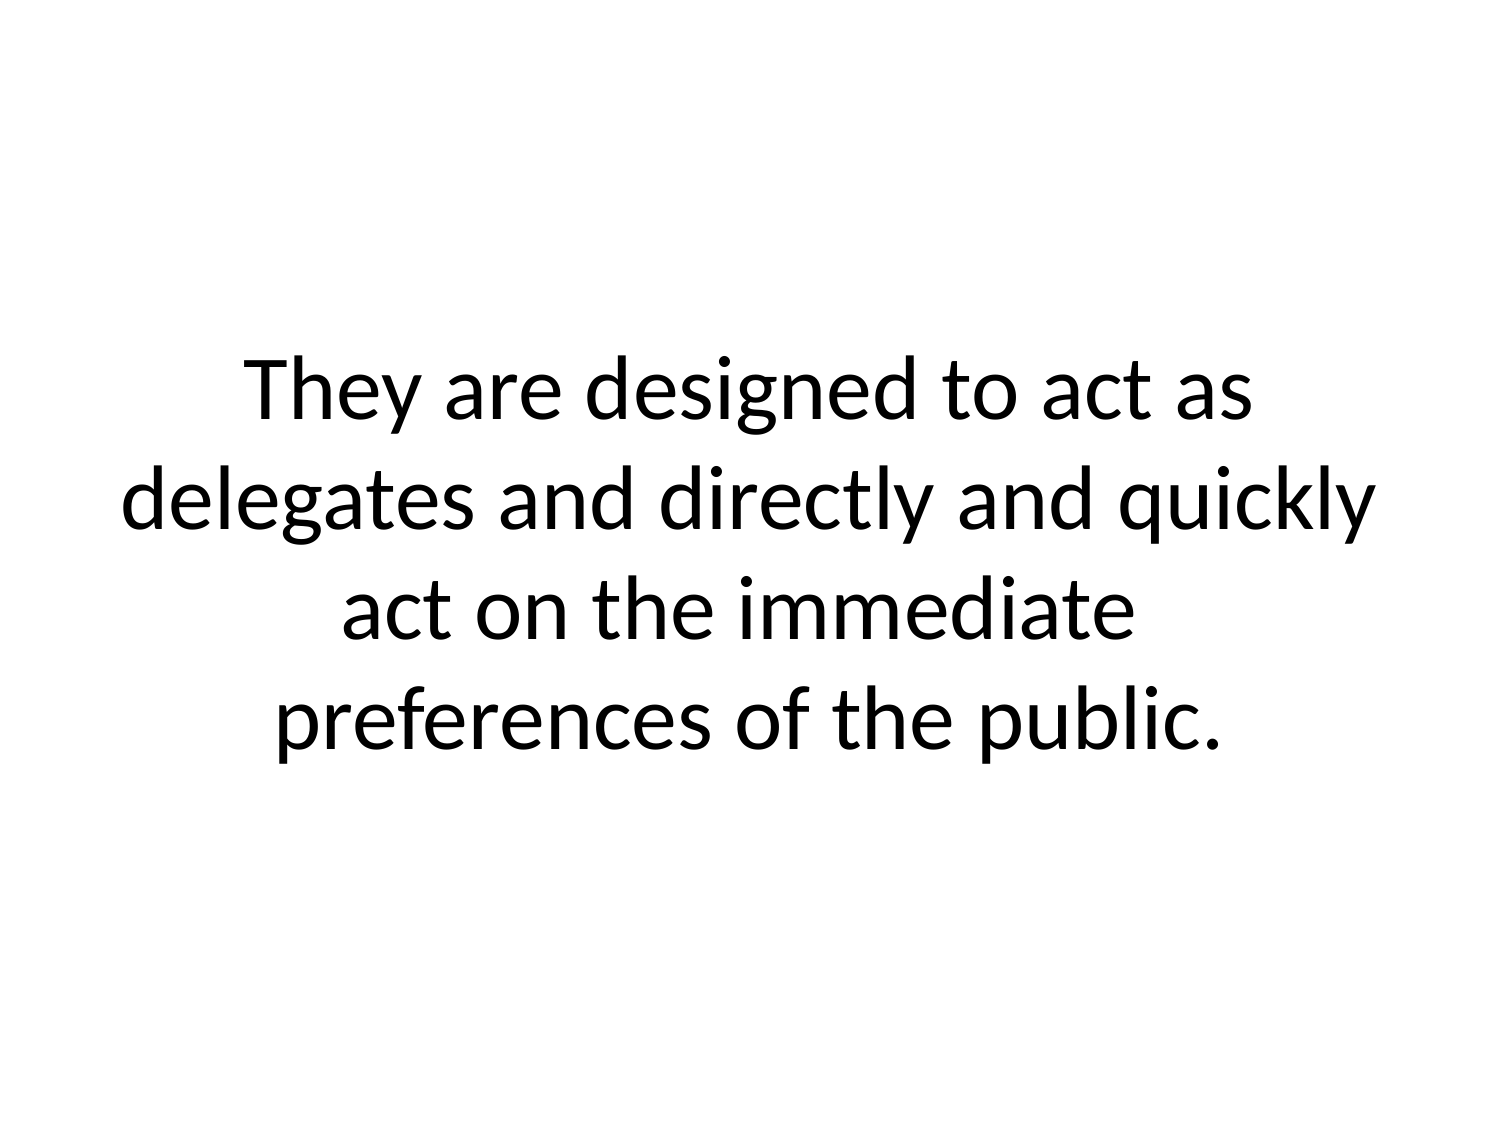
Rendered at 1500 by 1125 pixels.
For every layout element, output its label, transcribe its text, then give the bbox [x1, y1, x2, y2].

title They are designed to act as delegates and directly and quickly act on the immediate preferences of the public. [74, 44, 1426, 1051]
